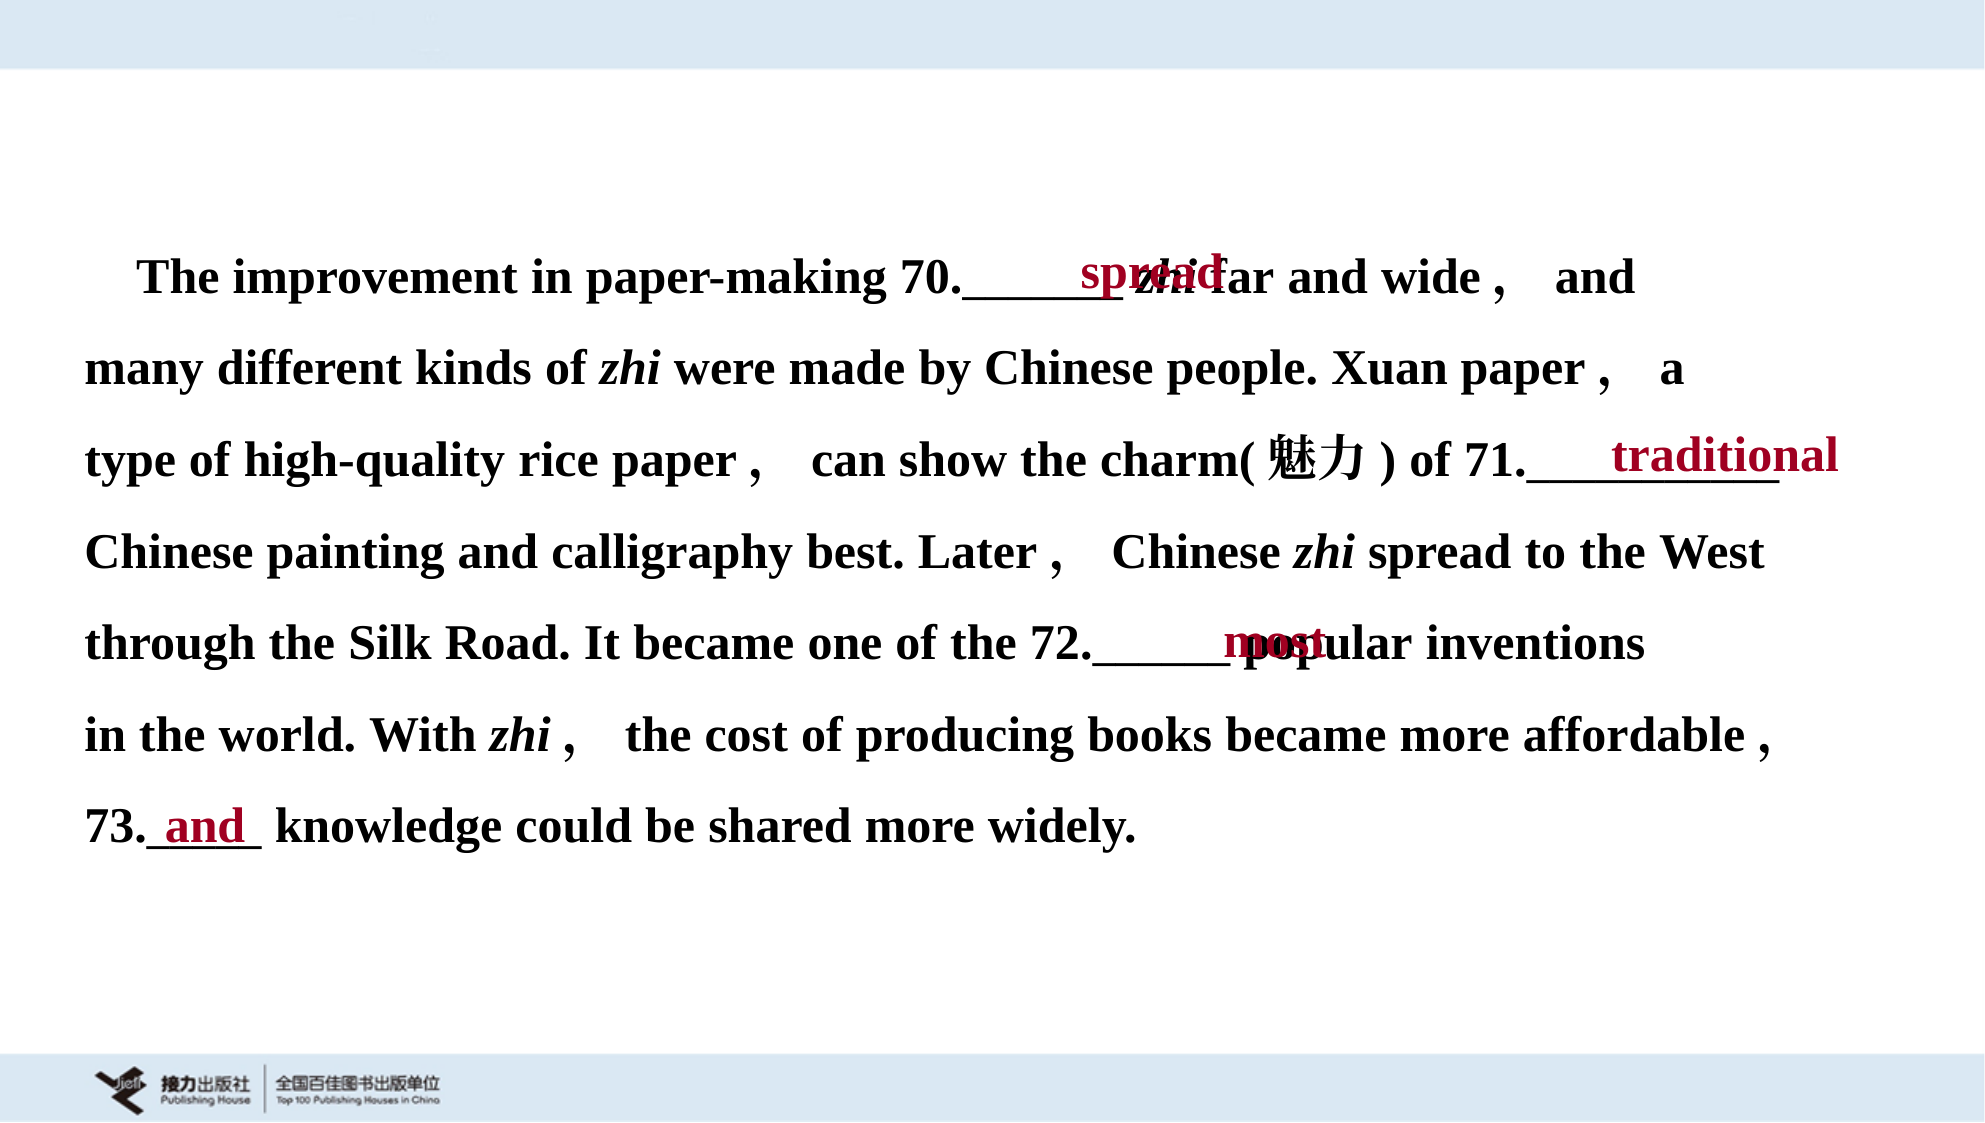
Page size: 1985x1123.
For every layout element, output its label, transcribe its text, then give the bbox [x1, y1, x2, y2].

text_box traditional [1593, 393, 1857, 482]
picture [0, 0, 1985, 1122]
text_box and [146, 764, 264, 853]
text_box The improvement in paper-making 70._______ zhi far and wide，and many different kinds of zhi were made by Chinese people. Xuan paper，a type of high-quality rice paper，can show the charm(魅力) of 71.___________ Chinese painting and calligraphy best. Later，Chinese zhi spread to the West through the Silk Road. It became one of the 72.______ popular inventions in the world. With zhi，the cost of producing books became more affordable， 73._____ knowledge could be shared more widely. [84, 211, 1882, 1037]
text_box most [1205, 580, 1345, 668]
text_box spread [1062, 211, 1243, 299]
